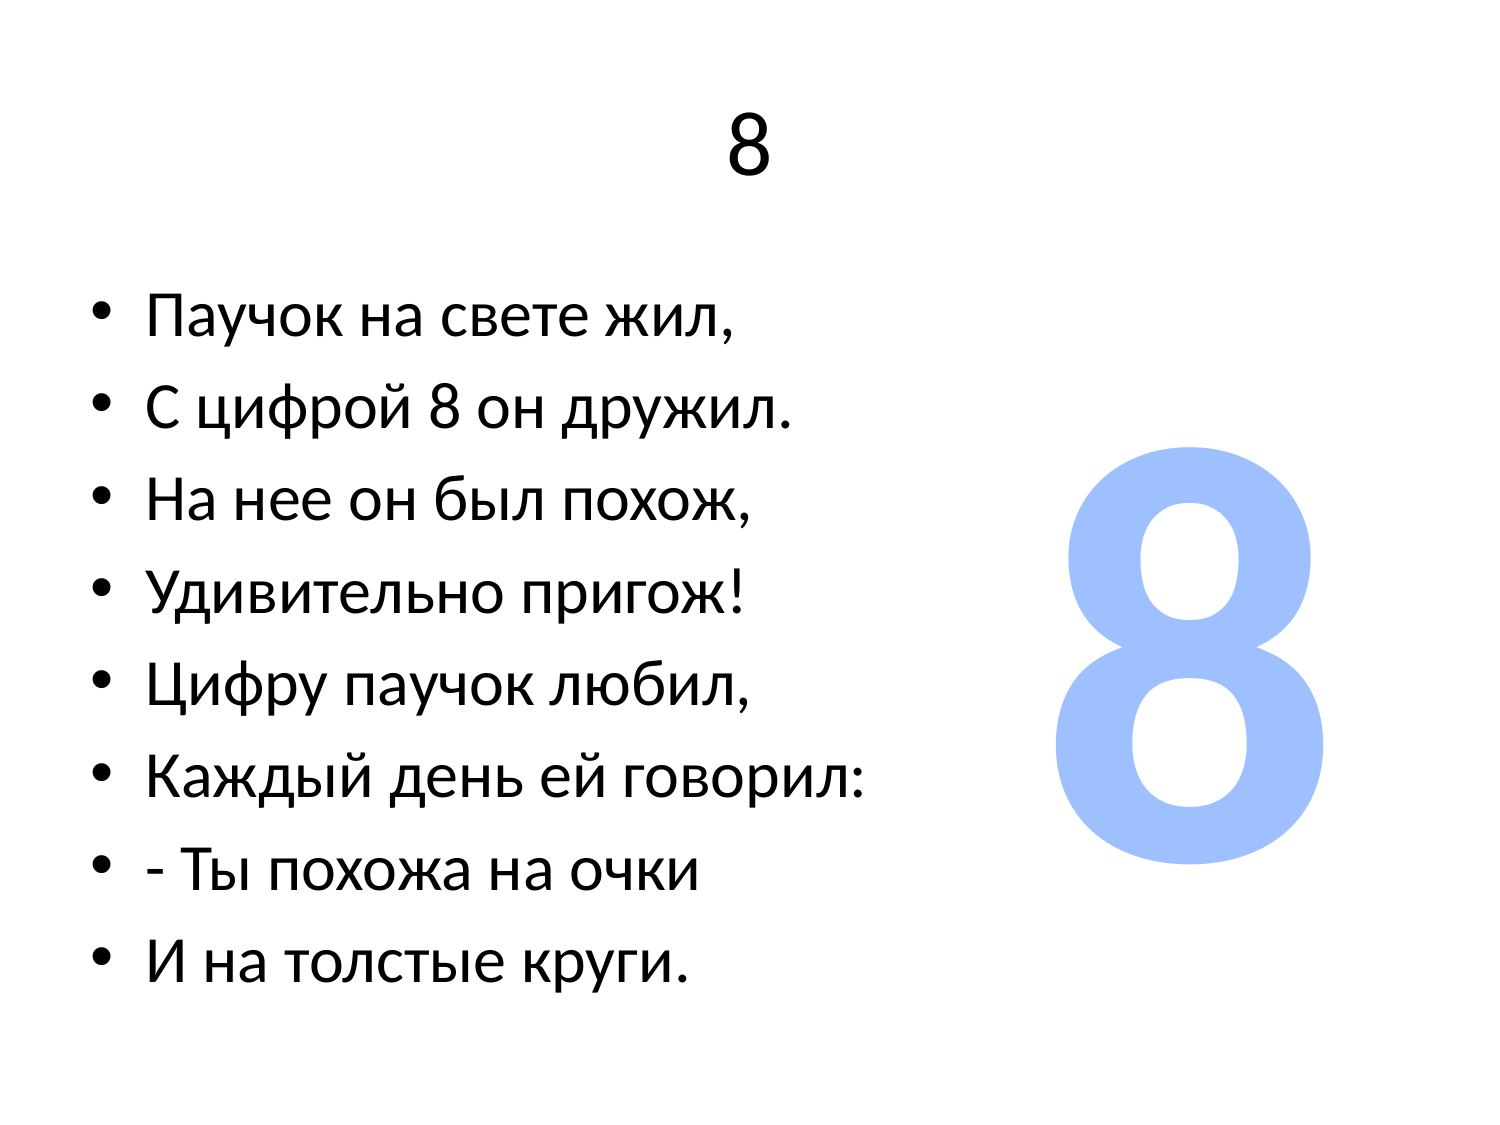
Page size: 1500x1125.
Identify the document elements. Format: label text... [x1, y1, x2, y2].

title 8 [75, 45, 1425, 233]
list Паучок на свете жил, С цифрой 8 он дружил. На нее он был похож, Удивительно пригож! Цифру паучок любил, Каждый день ей говорил: - Ты похожа на очки И на толстые круги. [75, 262, 1425, 1005]
text_box 8 [1023, 255, 1357, 988]
